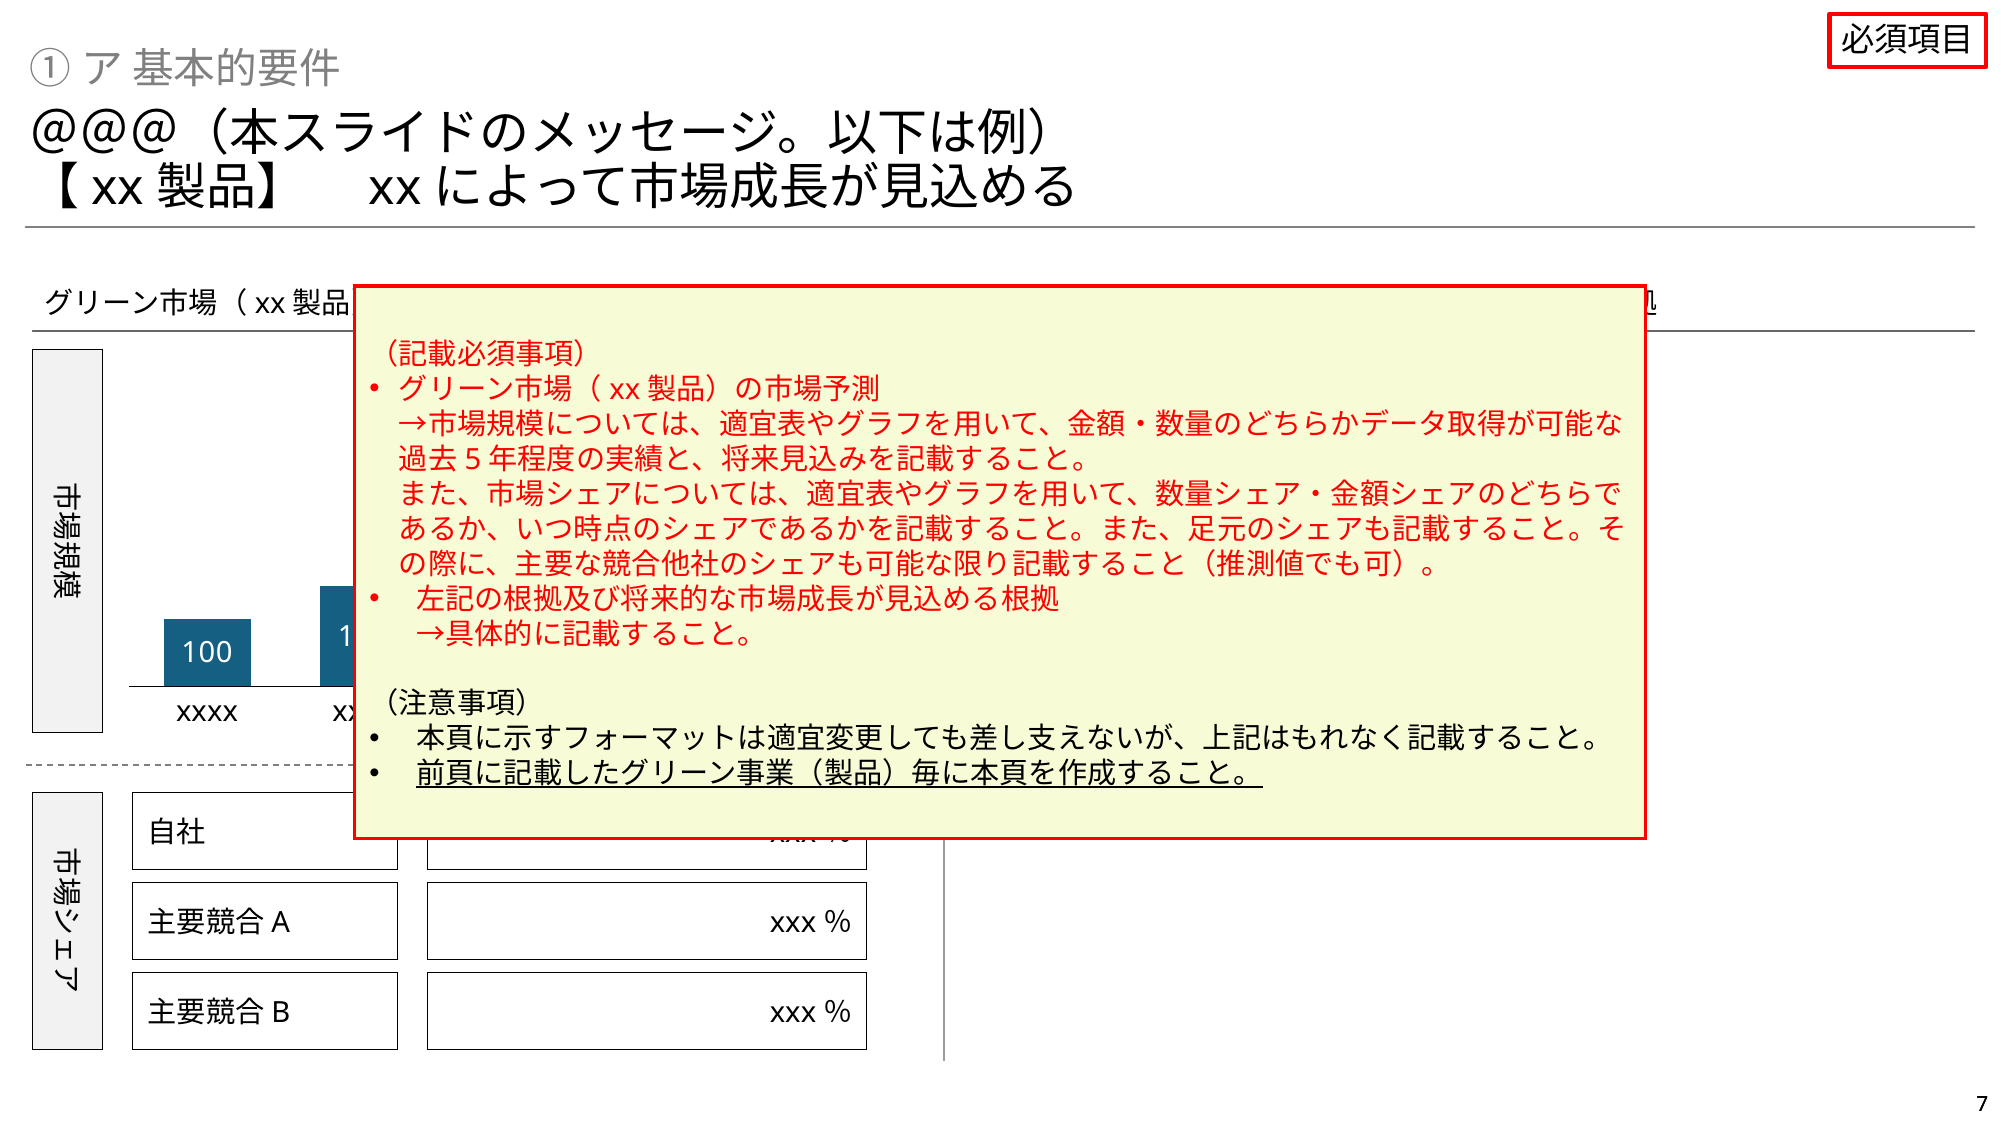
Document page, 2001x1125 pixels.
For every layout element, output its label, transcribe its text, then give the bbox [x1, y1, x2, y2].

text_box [28, 271, 890, 332]
text_box ＠＠＠（本スライドのメッセージ。以下は例） 【xx製品】 xxによって市場成長が見込める [29, 107, 1875, 216]
text_box （記載必須事項） グリーン市場（xx製品）の市場予測 →市場規模については、適宜表やグラフを用いて、金額・数量のどちらかデータ取得が可能な過去5年程度の実績と、将来見込みを記載すること。 また、市場シェアについては、適宜表やグラフを用いて、数量シェア・金額シェアのどちらであるか、いつ時点のシェアであるかを記載すること。また、足元のシェアも記載すること。その際に、主要な競合他社のシェアも可能な限り記載すること（推測値でも可）。 左記の根拠及び将来的な市場成長が見込める根拠 →具体的に記載すること。 （注意事項） 本頁に示すフォーマットは適宜変更しても差し支えないが、上記はもれなく記載すること。 前頁に記載したグリーン事業（製品）毎に本頁を作成すること。 [890, 284, 1647, 840]
chart [114, 301, 926, 738]
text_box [998, 271, 1975, 332]
text_box 市場シェア [32, 792, 103, 1050]
text_box 主要競合B [132, 972, 398, 1050]
text_box xxx％ [427, 882, 867, 960]
text_box 市場規模 [32, 349, 103, 733]
text_box （記載必須事項） グリーン市場（xx製品）の市場予測 →市場規模については、適宜表やグラフを用いて、金額・数量のどちらかデータ取得が可能な過去5年程度の実績と、将来見込みを記載すること。 また、市場シェアについては、適宜表やグラフを用いて、数量シェア・金額シェアのどちらであるか、いつ時点のシェアであるかを記載すること。また、足元のシェアも記載すること。その際に、主要な競合他社のシェアも可能な限り記載すること（推測値でも可）。 左記の根拠及び将来的な市場成長が見込める根拠 →具体的に記載すること。 （注意事項） 本頁に示すフォーマットは適宜変更しても差し支えないが、上記はもれなく記載すること。 前頁に記載したグリーン事業（製品）毎に本頁を作成すること。 [353, 738, 925, 840]
text_box xxx％ [427, 840, 867, 870]
text_box 必須項目 [1829, 13, 1986, 68]
text_box 自社 [132, 792, 398, 870]
text_box xxx xxx [1001, 348, 1975, 993]
text_box ①ア 基本的要件 [29, 47, 1802, 94]
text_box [925, 342, 963, 1061]
text_box 主要競合A [132, 882, 398, 960]
text_box xxx％ [427, 972, 867, 1050]
